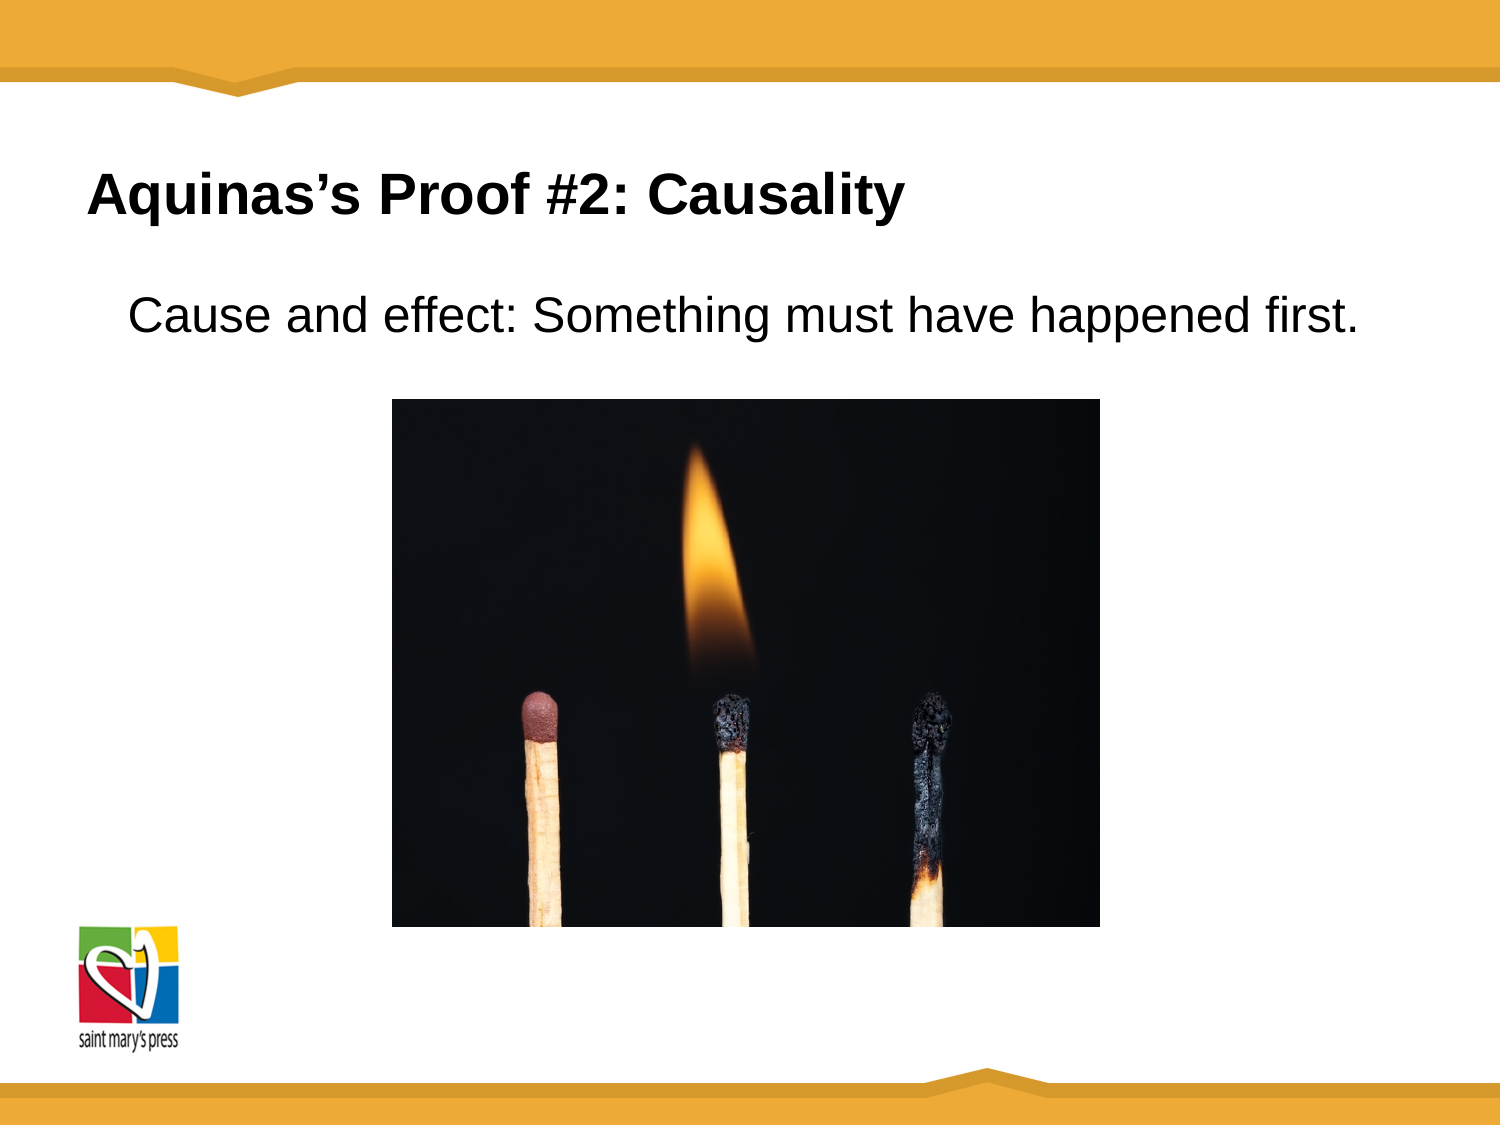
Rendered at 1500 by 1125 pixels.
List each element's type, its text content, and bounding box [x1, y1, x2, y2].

picture [0, 0, 1500, 1125]
text_box Cause and effect: Something must have happened first. [112, 275, 1475, 600]
title Aquinas’s Proof #2: Causality [71, 147, 1421, 236]
